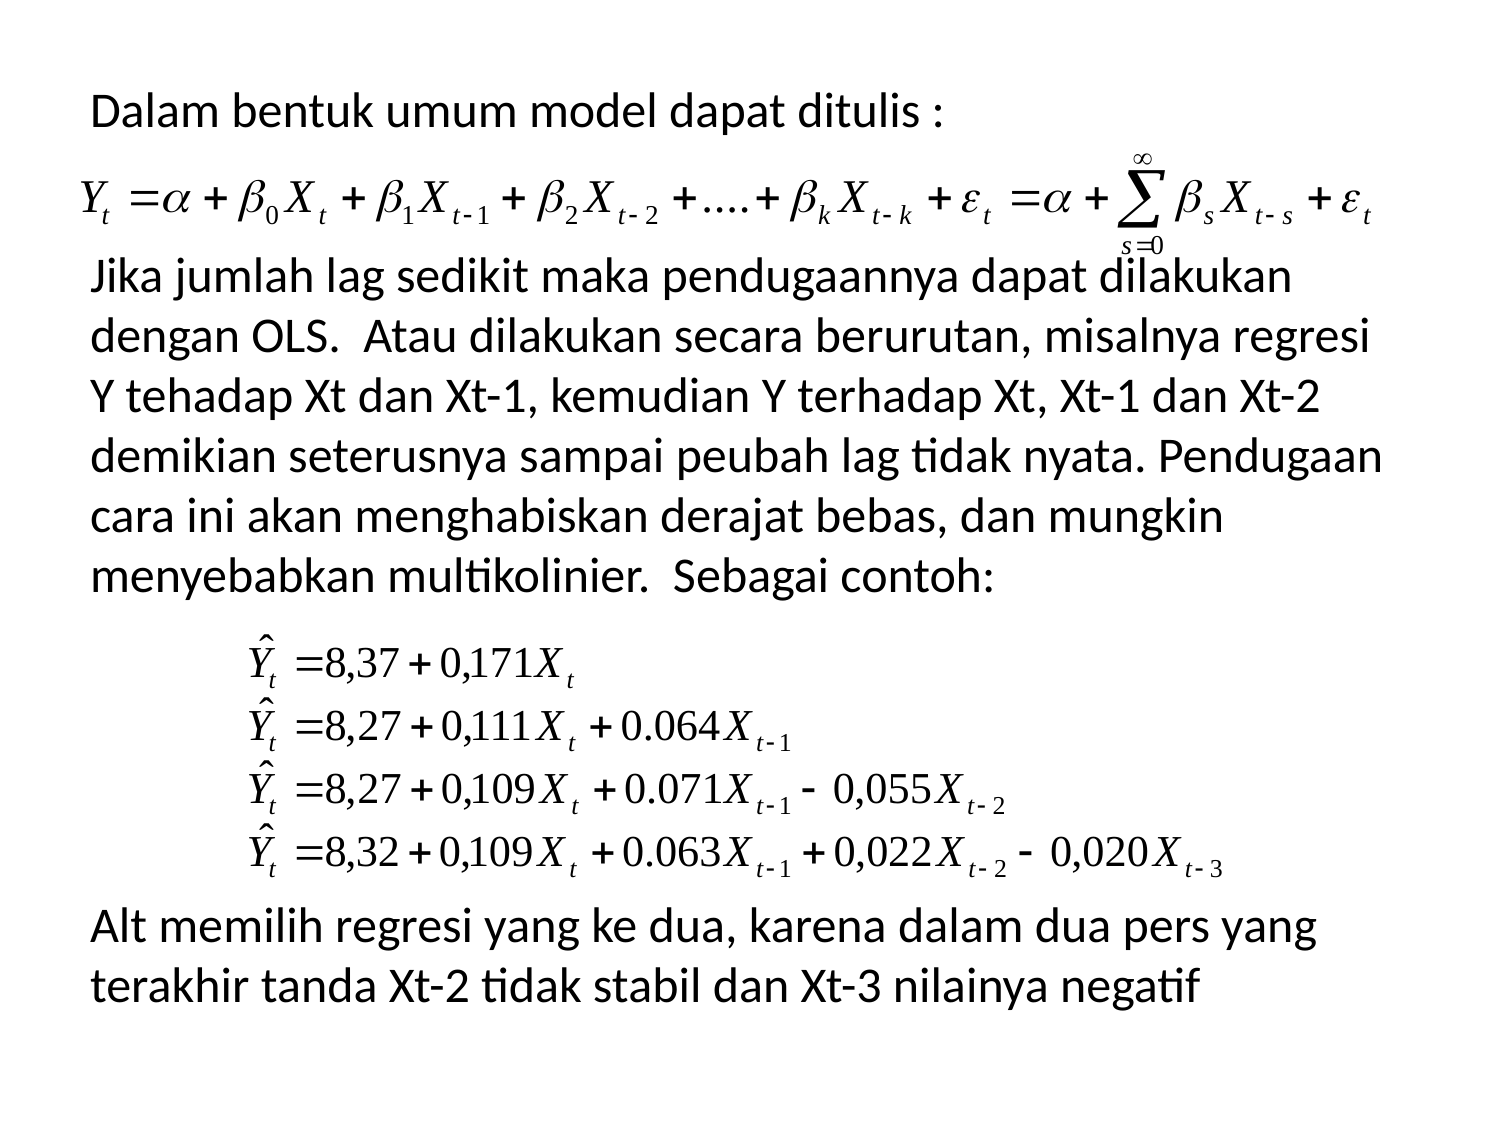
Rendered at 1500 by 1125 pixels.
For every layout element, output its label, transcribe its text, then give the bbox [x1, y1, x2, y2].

list Dalam bentuk umum model dapat ditulis : Jika jumlah lag sedikit maka pendugaannya dapat dilakukan dengan OLS. Atau dilakukan secara berurutan, misalnya regresi Y tehadap Xt dan Xt-1, kemudian Y terhadap Xt, Xt-1 dan Xt-2 demikian seterusnya sampai peubah lag tidak nyata. Pendugaan cara ini akan menghabiskan derajat bebas, dan mungkin menyebabkan multikolinier. Sebagai contoh: Alt memilih regresi yang ke dua, karena dalam dua pers yang terakhir tanda Xt-2 tidak stabil dan Xt-3 nilainya negatif [75, 70, 1425, 1067]
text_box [73, 134, 1384, 265]
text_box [242, 626, 1232, 886]
